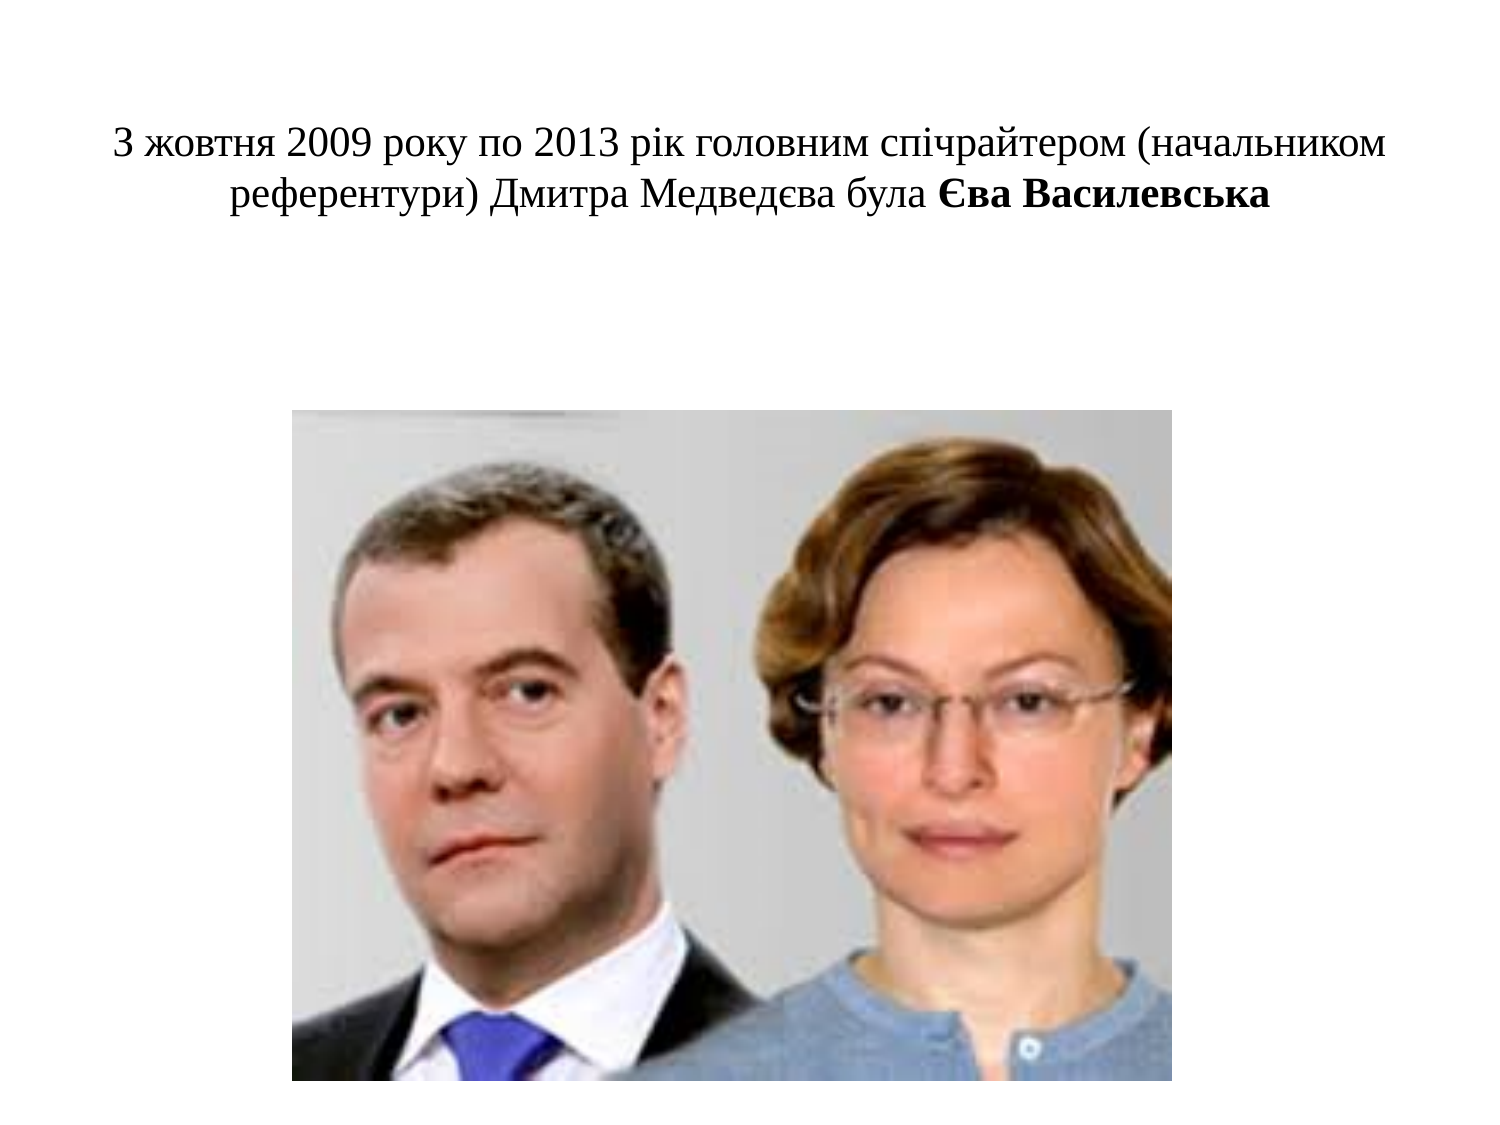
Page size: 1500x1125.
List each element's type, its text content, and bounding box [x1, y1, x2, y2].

title З жовтня 2009 року по 2013 рік головним спічрайтером (начальником референтури) Дмитра Медведєва була Єва Василевська [75, 45, 1425, 233]
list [292, 409, 1173, 1081]
